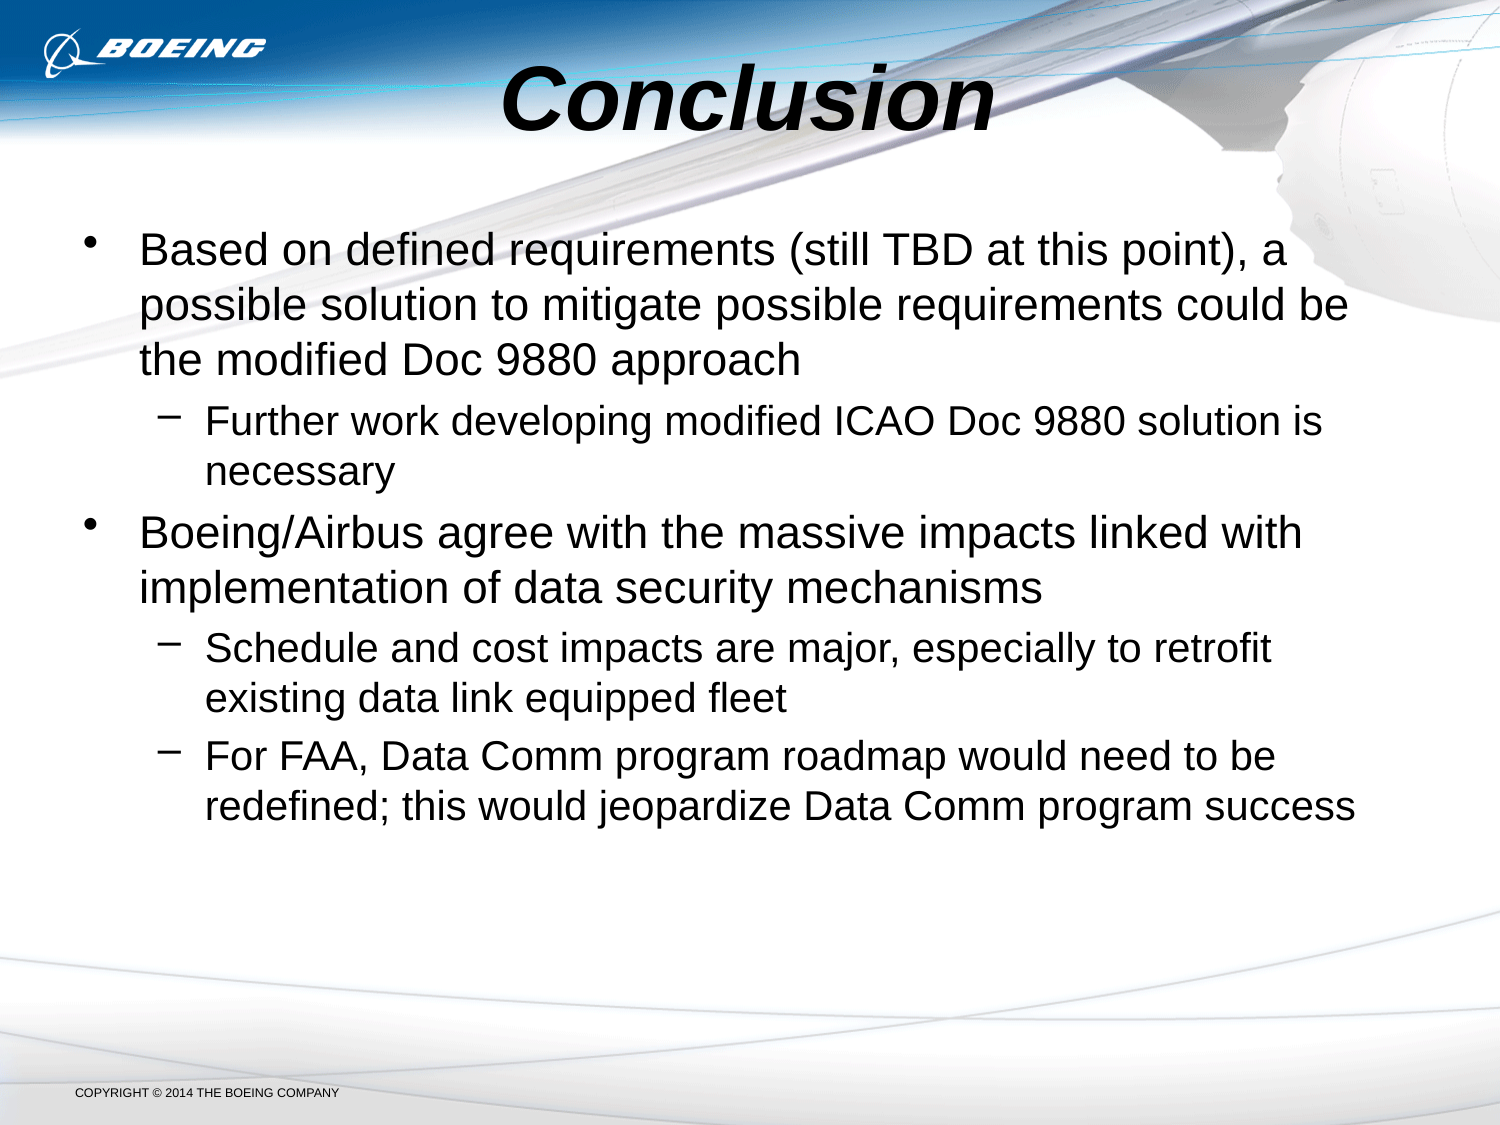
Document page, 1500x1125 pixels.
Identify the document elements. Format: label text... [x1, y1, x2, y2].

title Conclusion [67, 56, 1430, 131]
list Based on defined requirements (still TBD at this point), a possible solution to mitigate possible requirements could be the modified Doc 9880 approach Further work developing modified ICAO Doc 9880 solution is necessary Boeing/Airbus agree with the massive impacts linked with implementation of data security mechanisms Schedule and cost impacts are major, especially to retrofit existing data link equipped fleet For FAA, Data Comm program roadmap would need to be redefined; this would jeopardize Data Comm program success [67, 212, 1430, 1057]
picture [0, 0, 1500, 1125]
